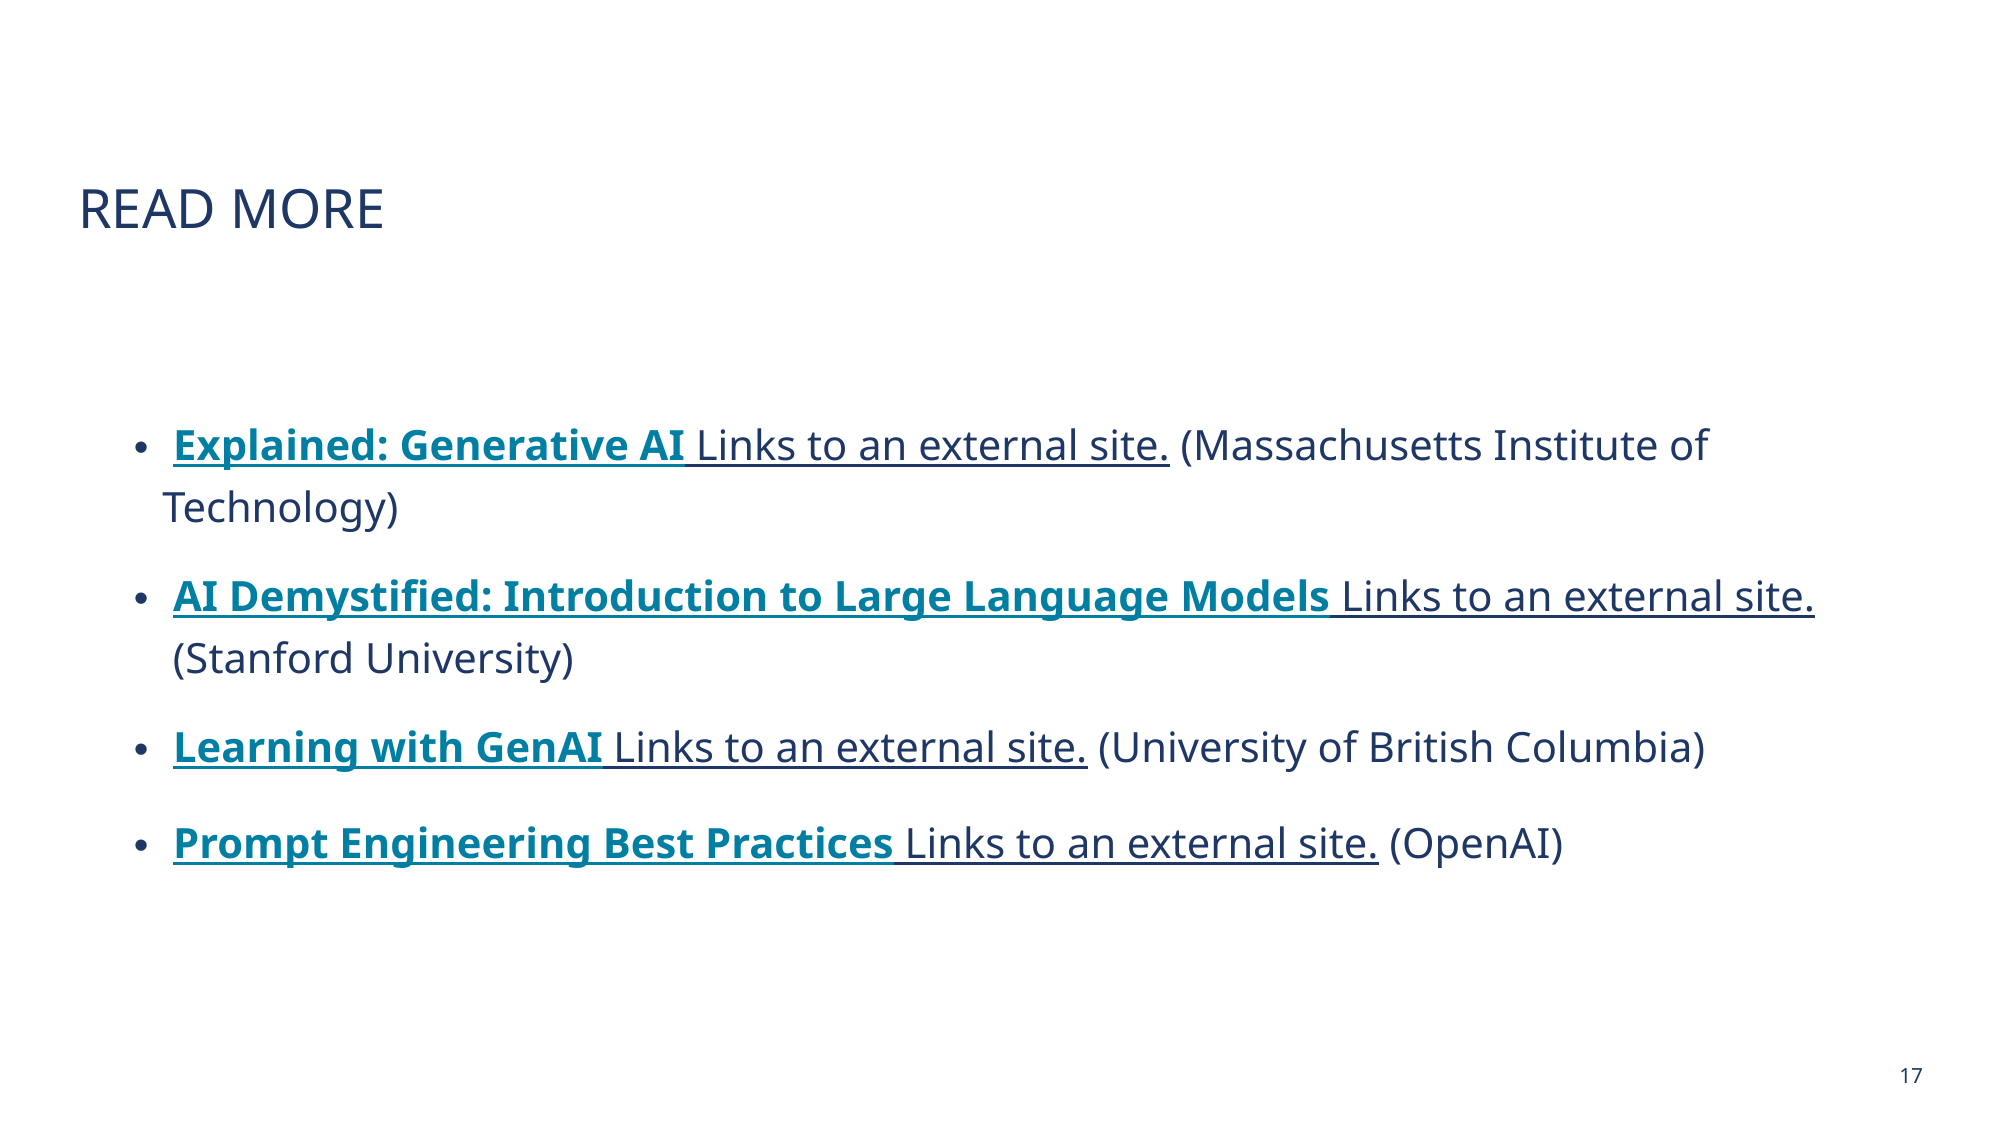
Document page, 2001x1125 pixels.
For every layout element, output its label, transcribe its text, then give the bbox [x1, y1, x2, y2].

slide_number 17 [1820, 1055, 1938, 1098]
list Explained: Generative AI Links to an external site. (Massachusetts Institute of Technology) AI Demystified: Introduction to Large Language Models Links to an external site. (Stanford University) Learning with GenAI Links to an external site. (University of British Columbia) Prompt Engineering Best Practices Links to an external site. (OpenAI) [118, 405, 1938, 1125]
title Read more [63, 174, 1939, 337]
